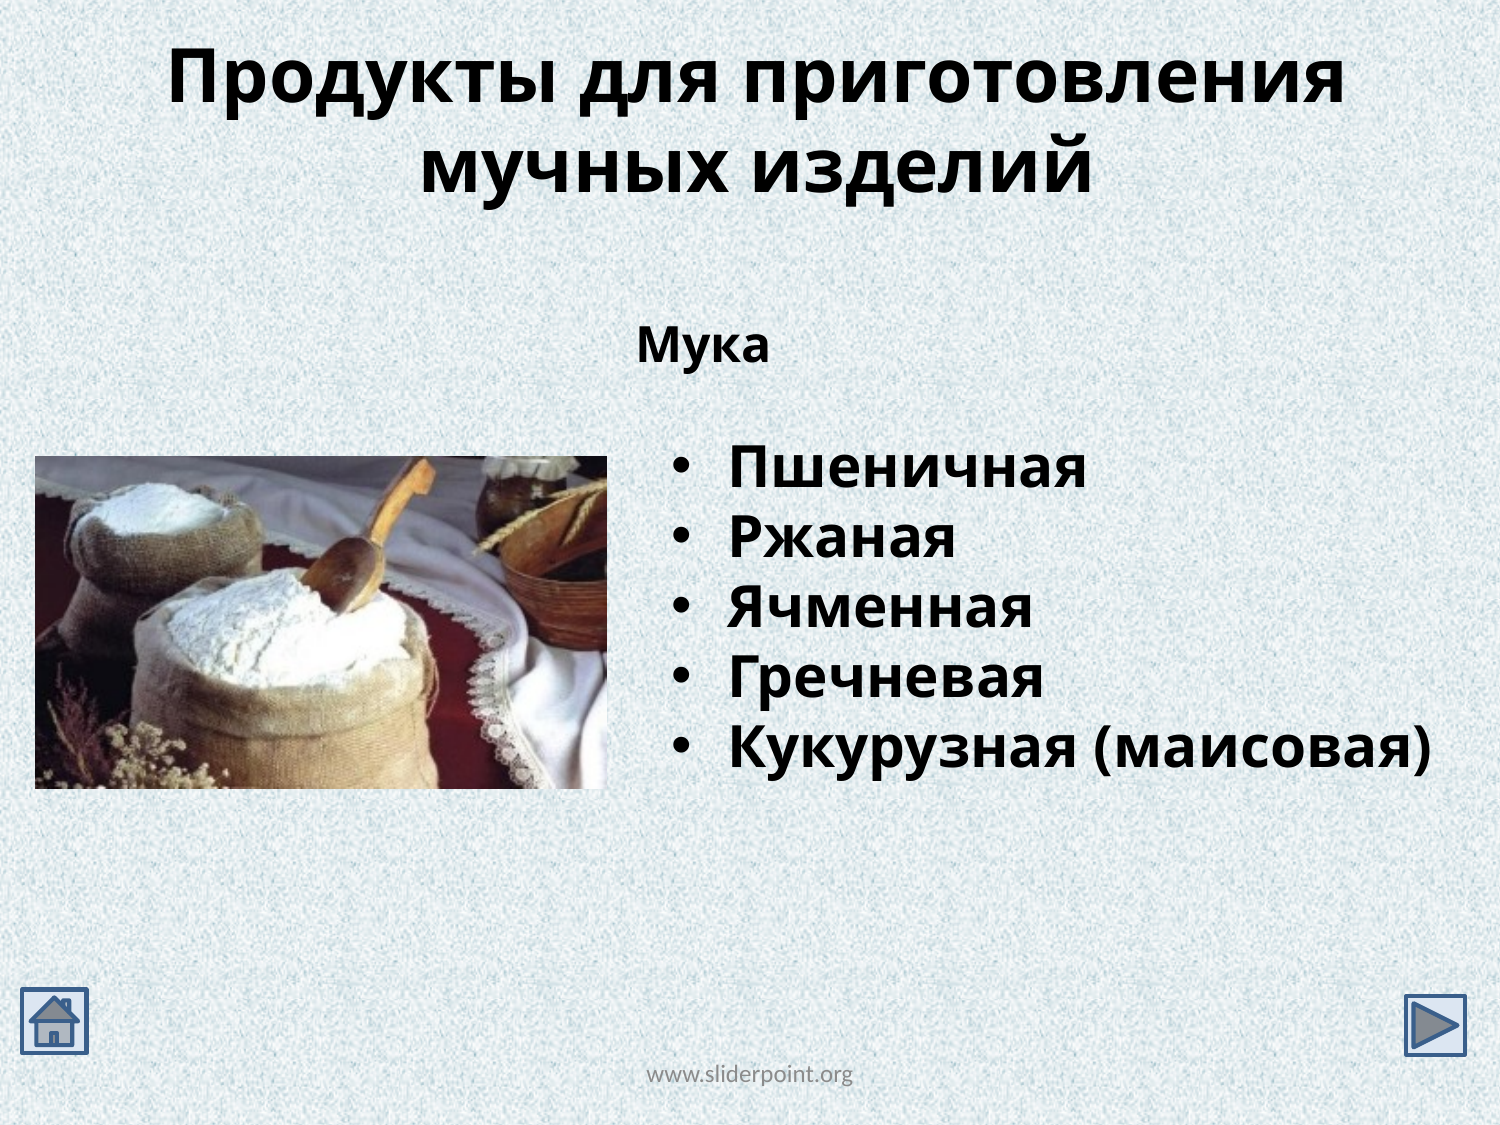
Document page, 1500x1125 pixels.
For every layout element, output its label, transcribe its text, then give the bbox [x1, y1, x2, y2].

footer www.sliderpoint.org [512, 1042, 988, 1103]
text_box [1404, 994, 1467, 1057]
text_box Пшеничная Ржаная Ячменная Гречневая Кукурузная (маисовая) [656, 421, 1465, 787]
text_box Мука [620, 304, 787, 380]
text_box [20, 987, 89, 1055]
picture [0, 0, 1500, 1125]
title Продукты для приготовления мучных изделий [81, 23, 1433, 212]
